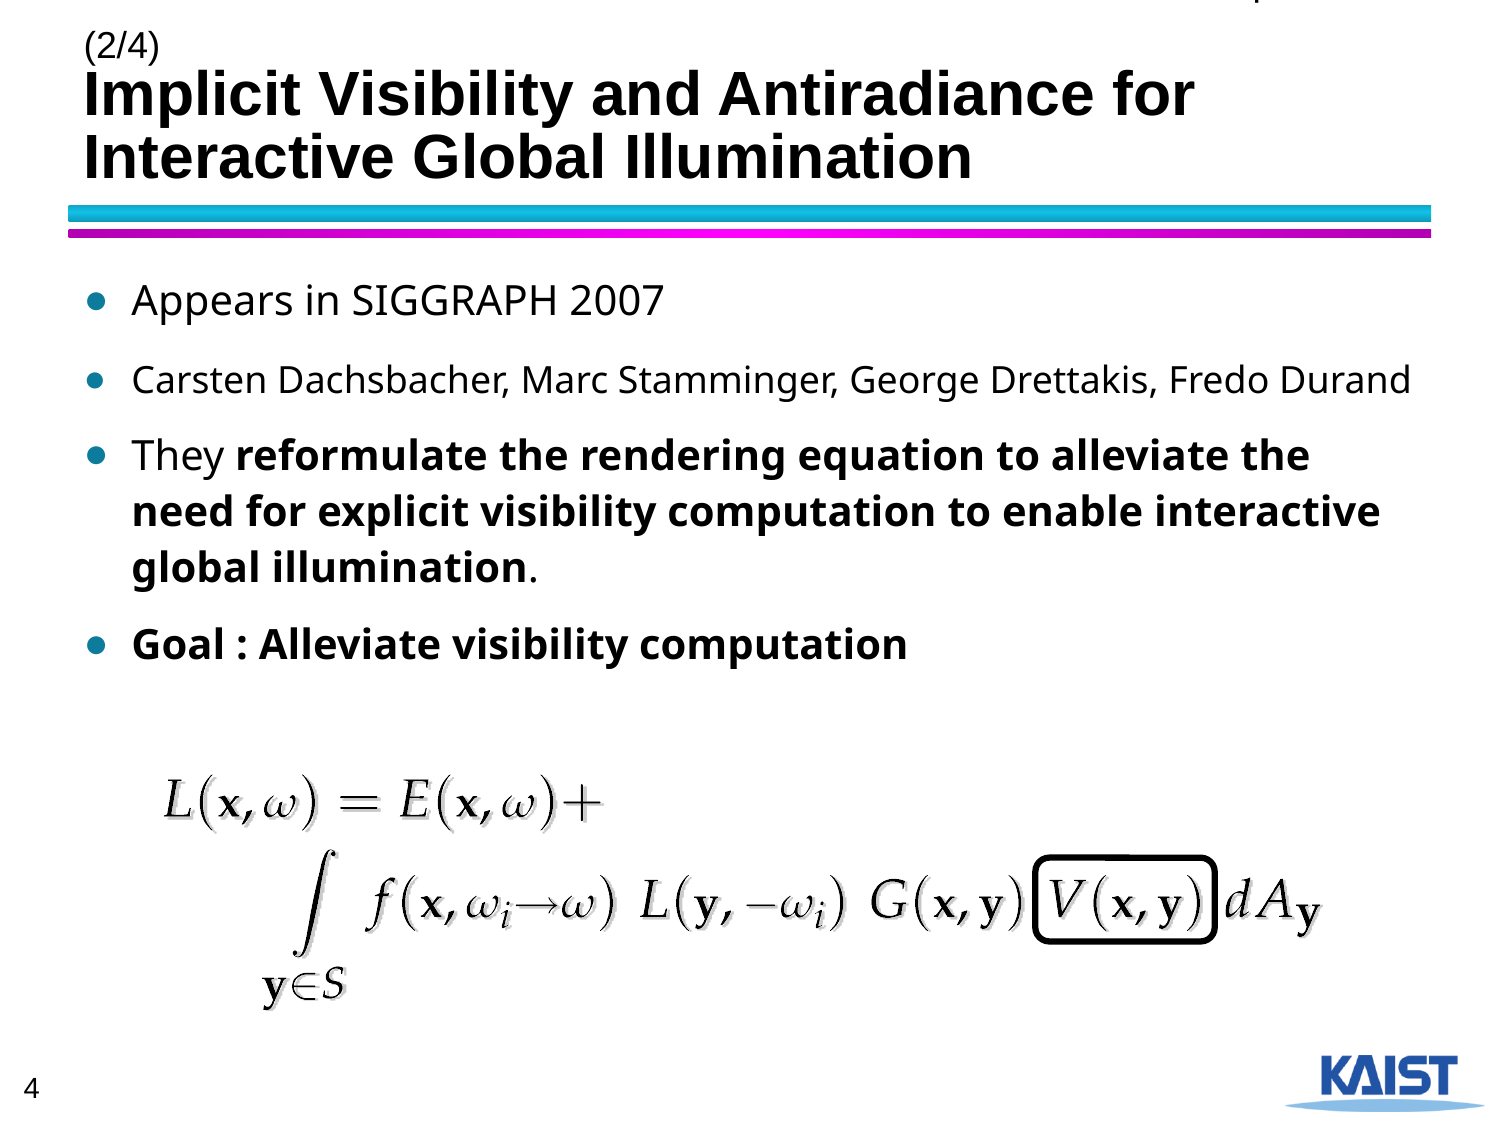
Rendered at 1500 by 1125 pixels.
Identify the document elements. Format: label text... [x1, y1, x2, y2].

title Papers (2/4) Implicit Visibility and Antiradiance for Interactive Global Illumination [68, 48, 1428, 199]
picture [1284, 1055, 1485, 1112]
list Appears in SIGGRAPH 2007 Carsten Dachsbacher, Marc Stamminger, George Drettakis, Fredo Durand They reformulate the rendering equation to alleviate the need for explicit visibility computation to enable interactive global illumination. Goal : Alleviate visibility computation [68, 259, 1434, 1093]
picture [162, 774, 1321, 1012]
